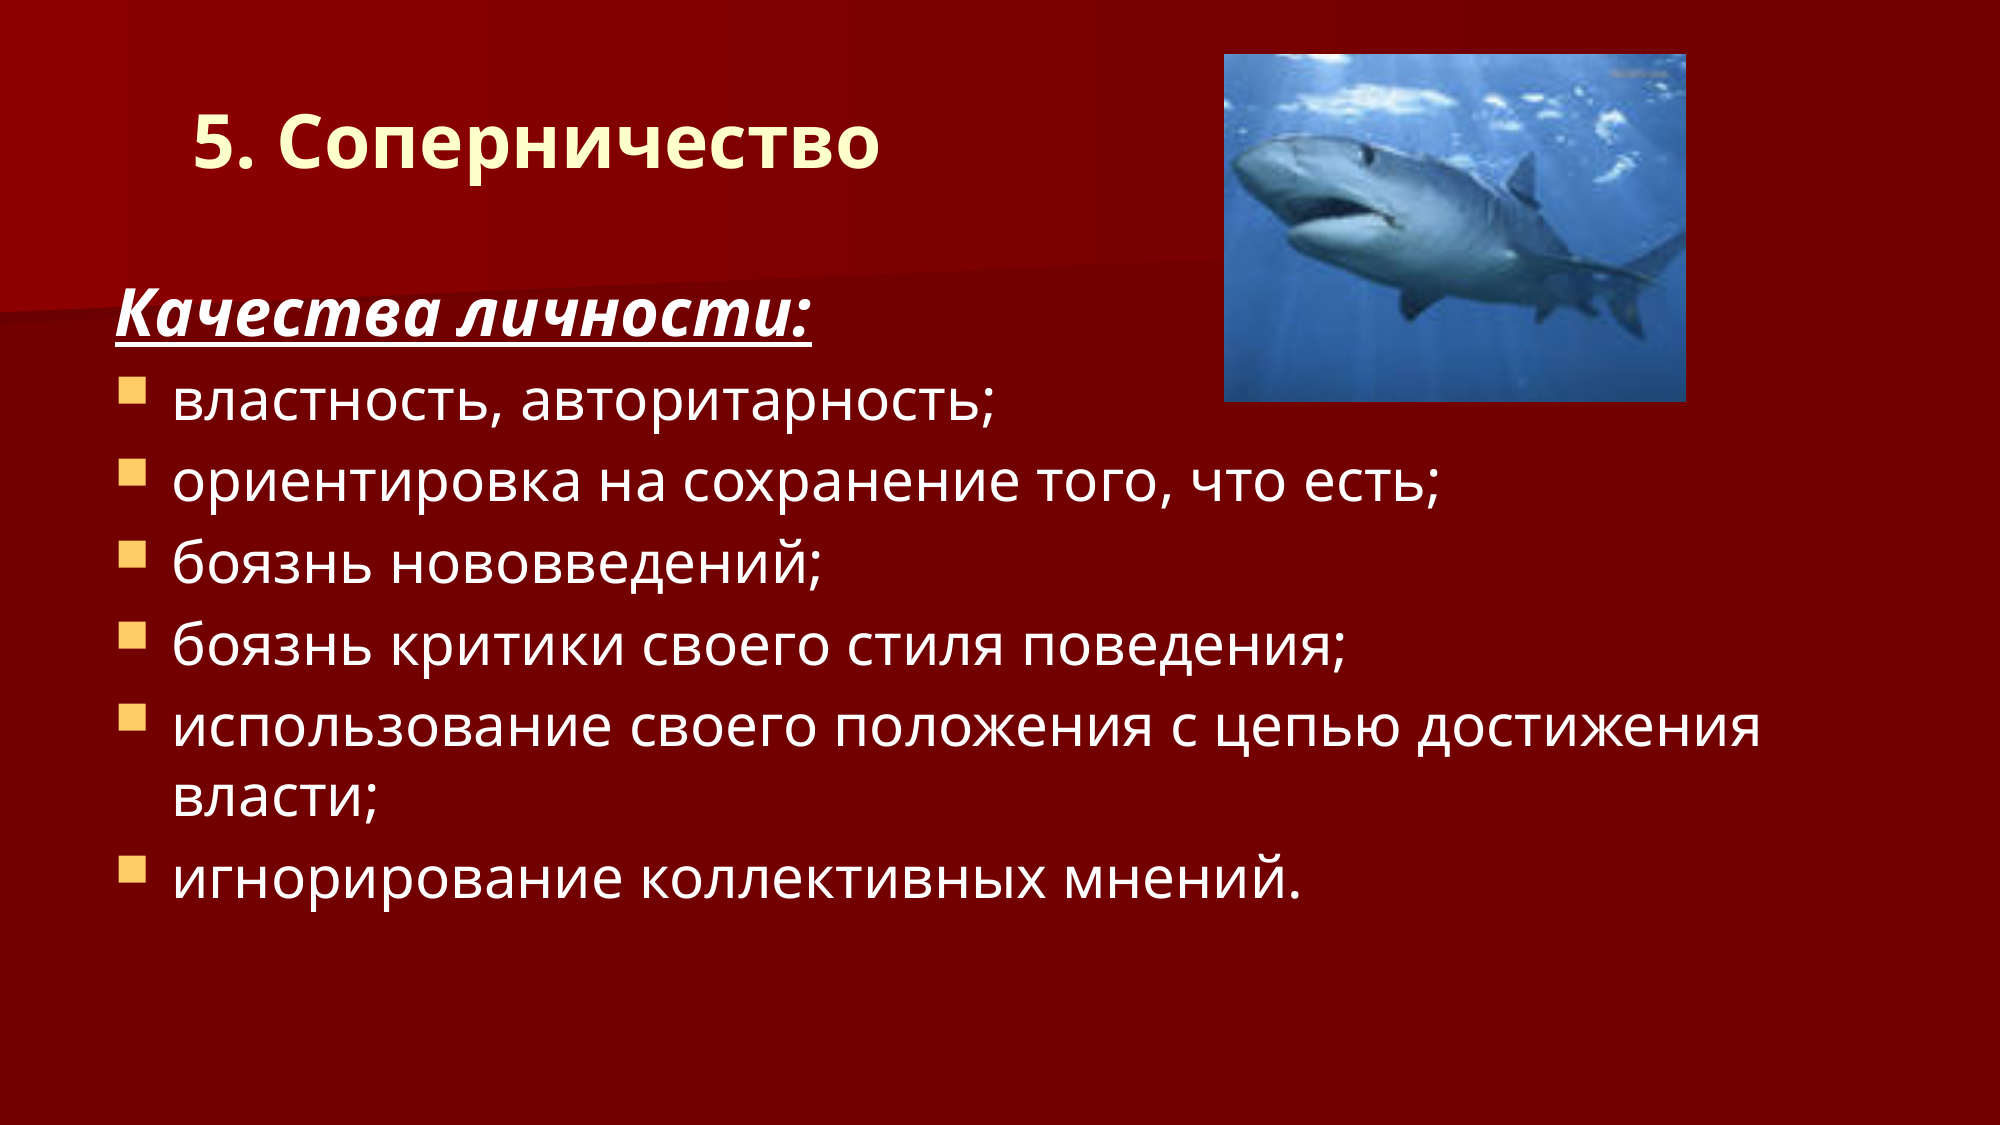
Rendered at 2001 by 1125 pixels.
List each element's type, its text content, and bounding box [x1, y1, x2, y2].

list Качества личности: властность, авторитарность; ориентировка на сохранение того, что есть; боязнь нововведений; боязнь критики своего стиля поведения; использование своего положения с цепью достижения власти; игнорирование коллективных мнений. [99, 262, 1901, 1001]
picture [1224, 54, 1686, 402]
title 5. Соперничество [99, 44, 1901, 233]
